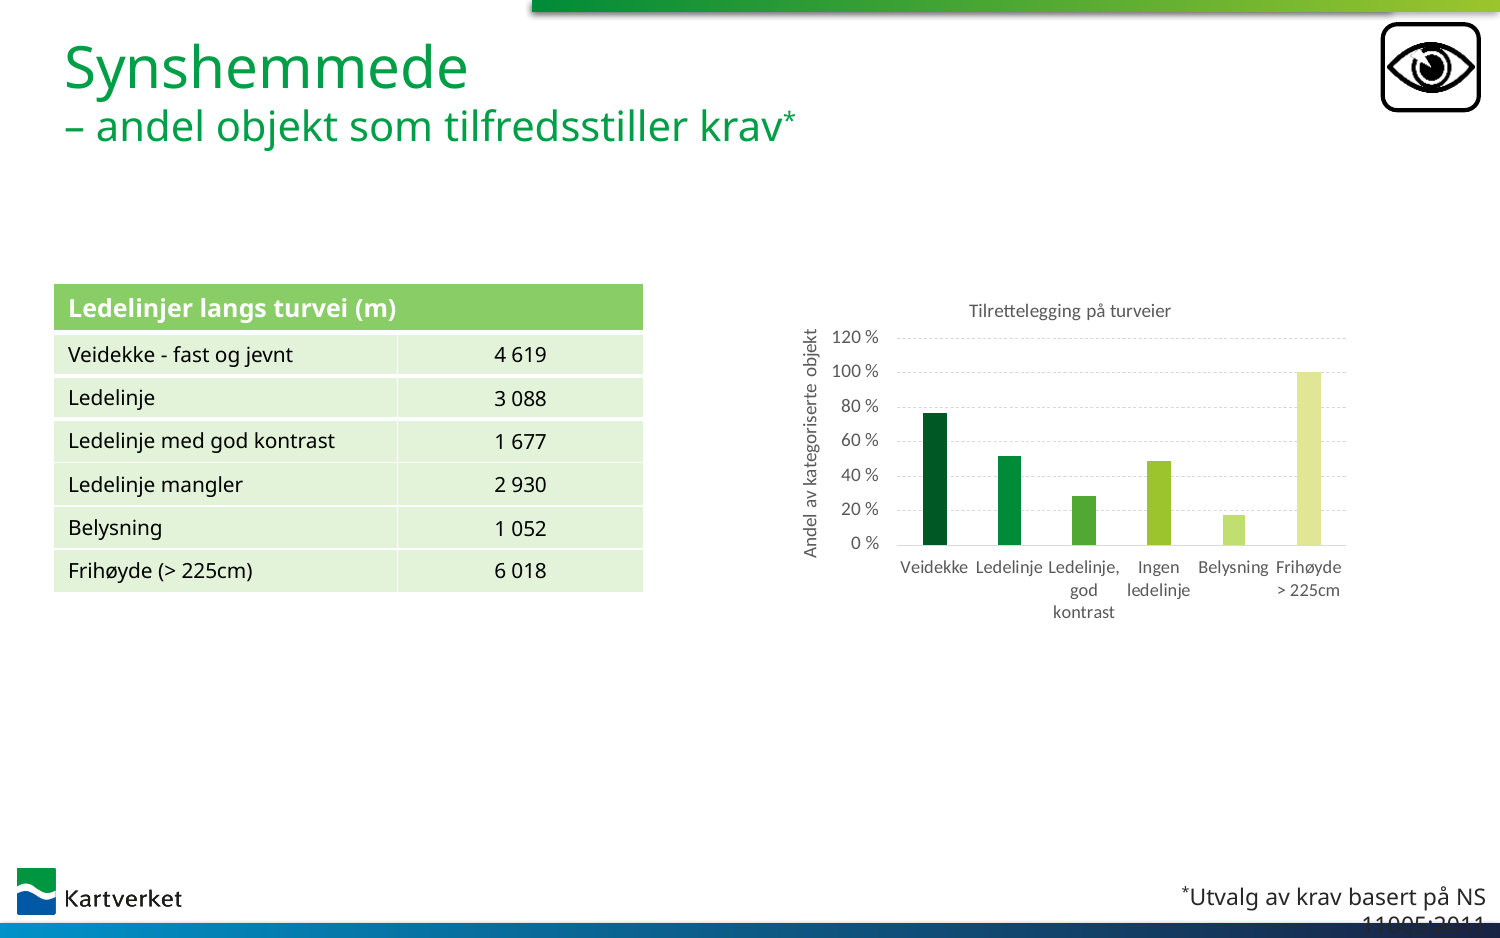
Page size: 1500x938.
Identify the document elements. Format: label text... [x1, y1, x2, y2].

table_header Ledelinjer langs turvei (m) [54, 284, 643, 330]
table_cell 4 619 [398, 335, 643, 374]
picture [791, 291, 1349, 630]
table_cell Veidekke - fast og jevnt [54, 335, 397, 374]
table_cell 1 052 [398, 507, 643, 548]
text_box Synshemmede – andel objekt som tilfredsstiller krav* [49, 24, 1431, 158]
table_cell Frihøyde (> 225cm) [54, 550, 397, 592]
table_cell 6 018 [398, 550, 643, 592]
text_box *Utvalg av krav basert på NS 11005:2011 [1068, 873, 1500, 938]
table_cell Ledelinje mangler [54, 463, 397, 505]
table_cell Ledelinje [54, 378, 397, 417]
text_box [1382, 24, 1480, 111]
table_cell 1 677 [398, 421, 643, 462]
table_cell 2 930 [398, 463, 643, 505]
table_cell Ledelinje med god kontrast [54, 421, 397, 462]
table_cell Belysning [54, 507, 397, 548]
table_cell 3 088 [398, 378, 643, 417]
